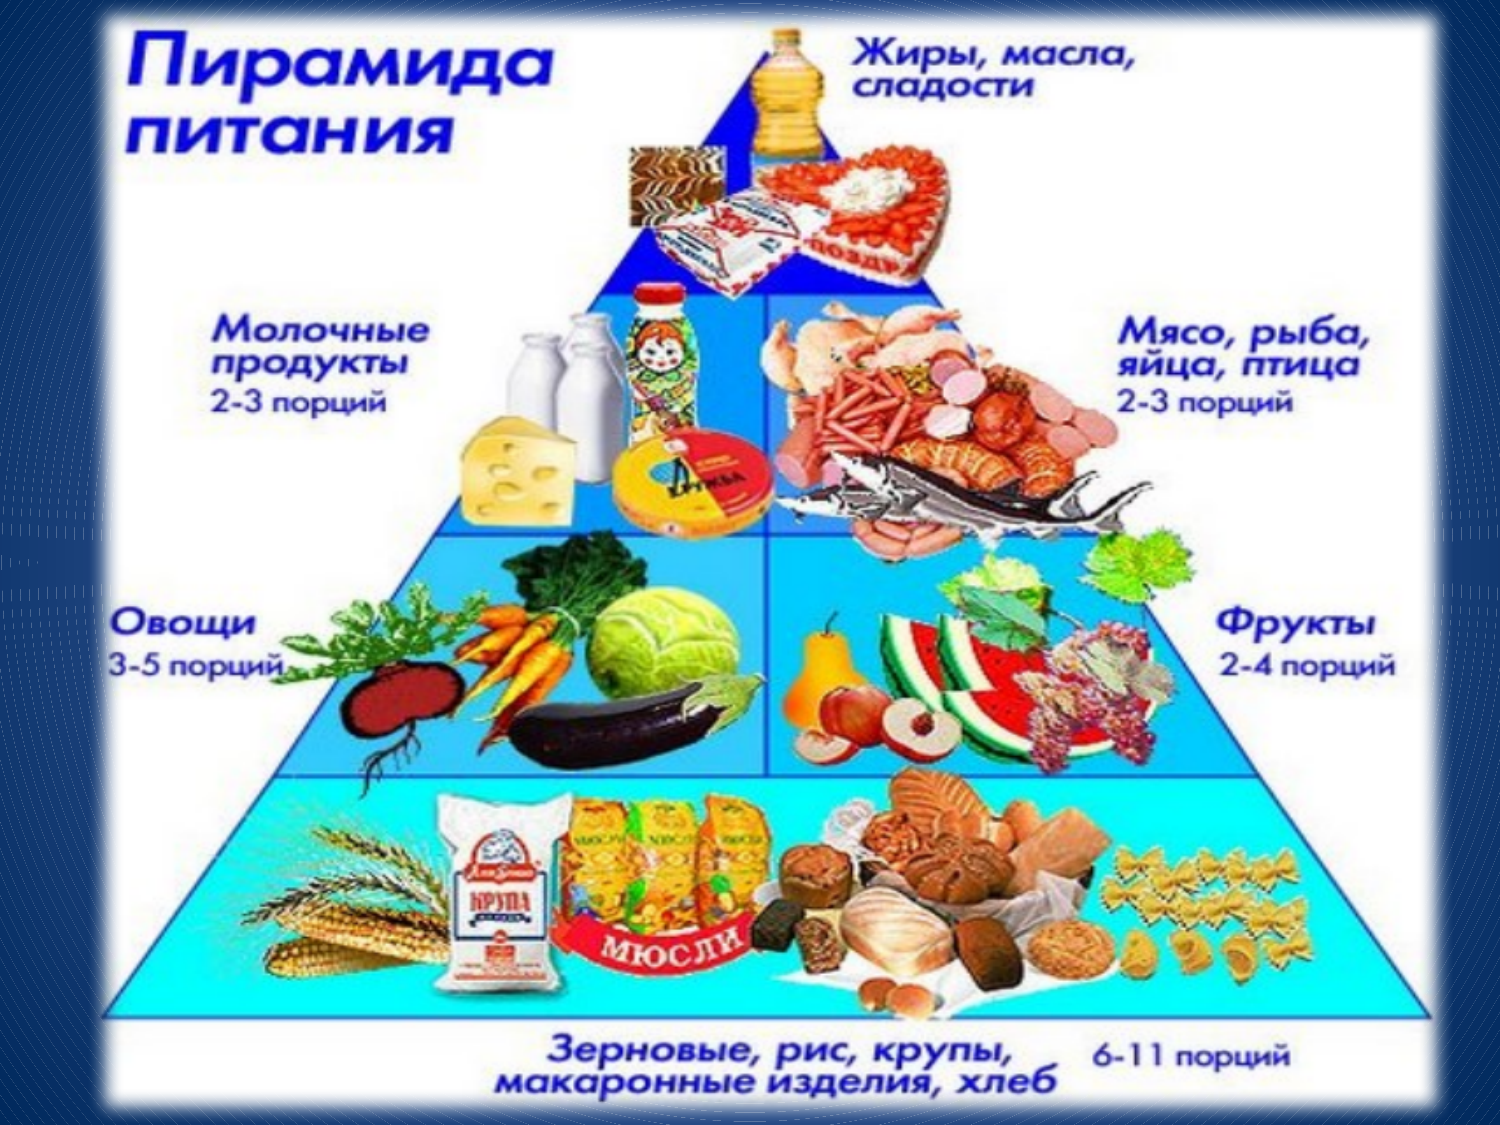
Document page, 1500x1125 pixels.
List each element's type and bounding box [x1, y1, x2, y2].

list [88, 0, 1457, 1125]
